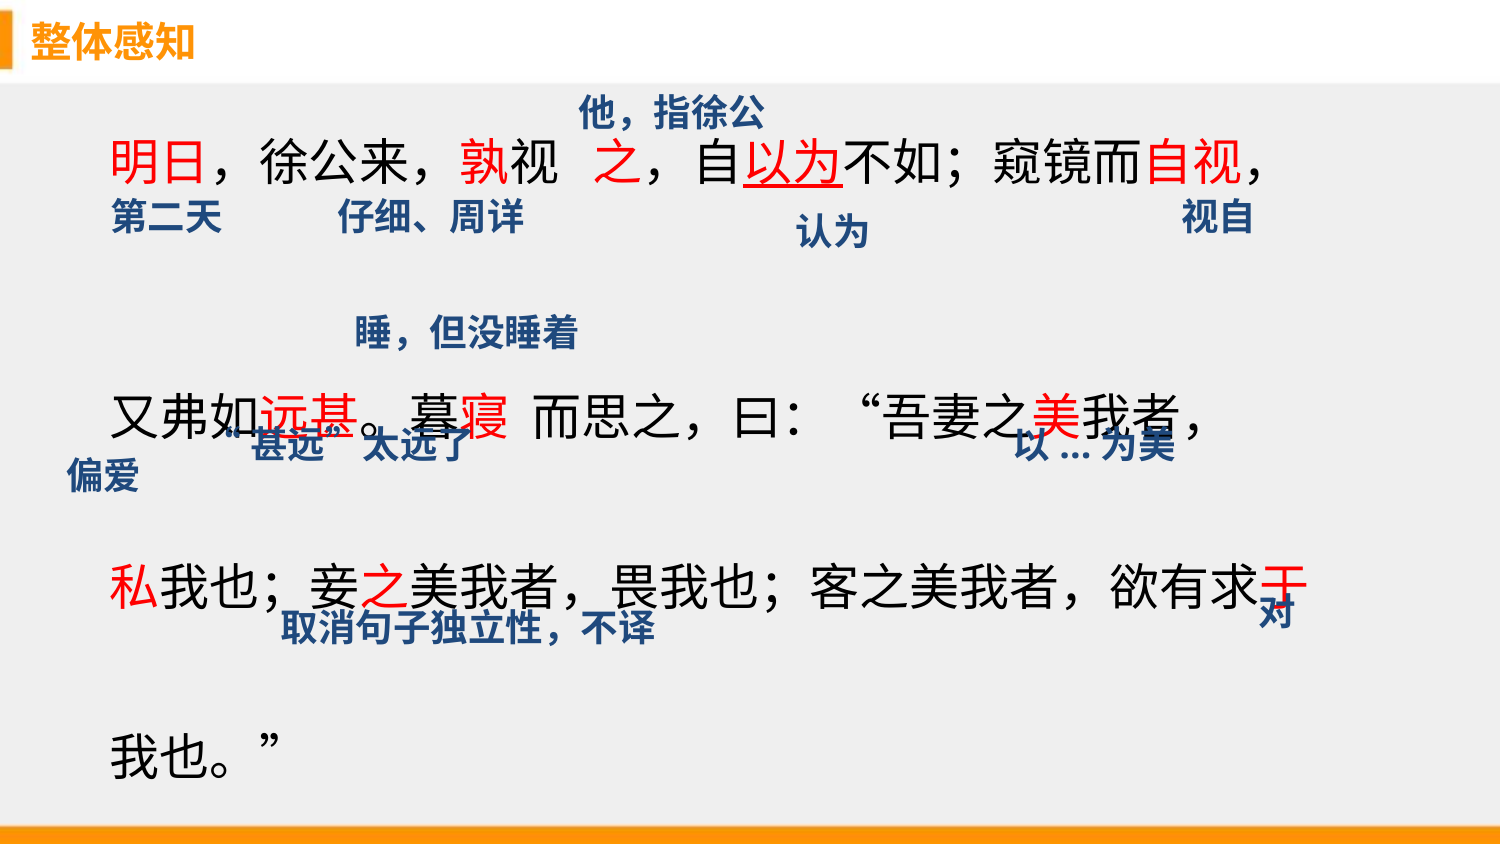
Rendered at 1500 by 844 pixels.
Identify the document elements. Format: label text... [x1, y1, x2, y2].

text_box 睡，但没睡着 [340, 301, 596, 362]
text_box 视自 [1166, 185, 1274, 245]
text_box 第二天 [95, 185, 238, 245]
text_box 仔细、周详 [322, 185, 563, 245]
text_box 以...为美 [998, 414, 1244, 474]
text_box 取消句子独立性，不译 [266, 596, 671, 656]
text_box 他，指徐公 [564, 81, 782, 142]
text_box 整体感知 [15, 0, 239, 82]
picture [0, 0, 1500, 844]
text_box 偏爱 [51, 445, 157, 505]
text_box “甚远”太远了 [188, 414, 490, 474]
text_box 对 [1243, 580, 1373, 641]
text_box 认为 [780, 200, 886, 260]
text_box 明日，徐公来，孰视 之，自以为不如；窥镜而自视， 又弗如远甚。暮寝 而思之，曰：“吾妻之美我者， 私我也；妾之美我者，畏我也；客之美我者，欲有求于 我也。” [94, 123, 1416, 793]
